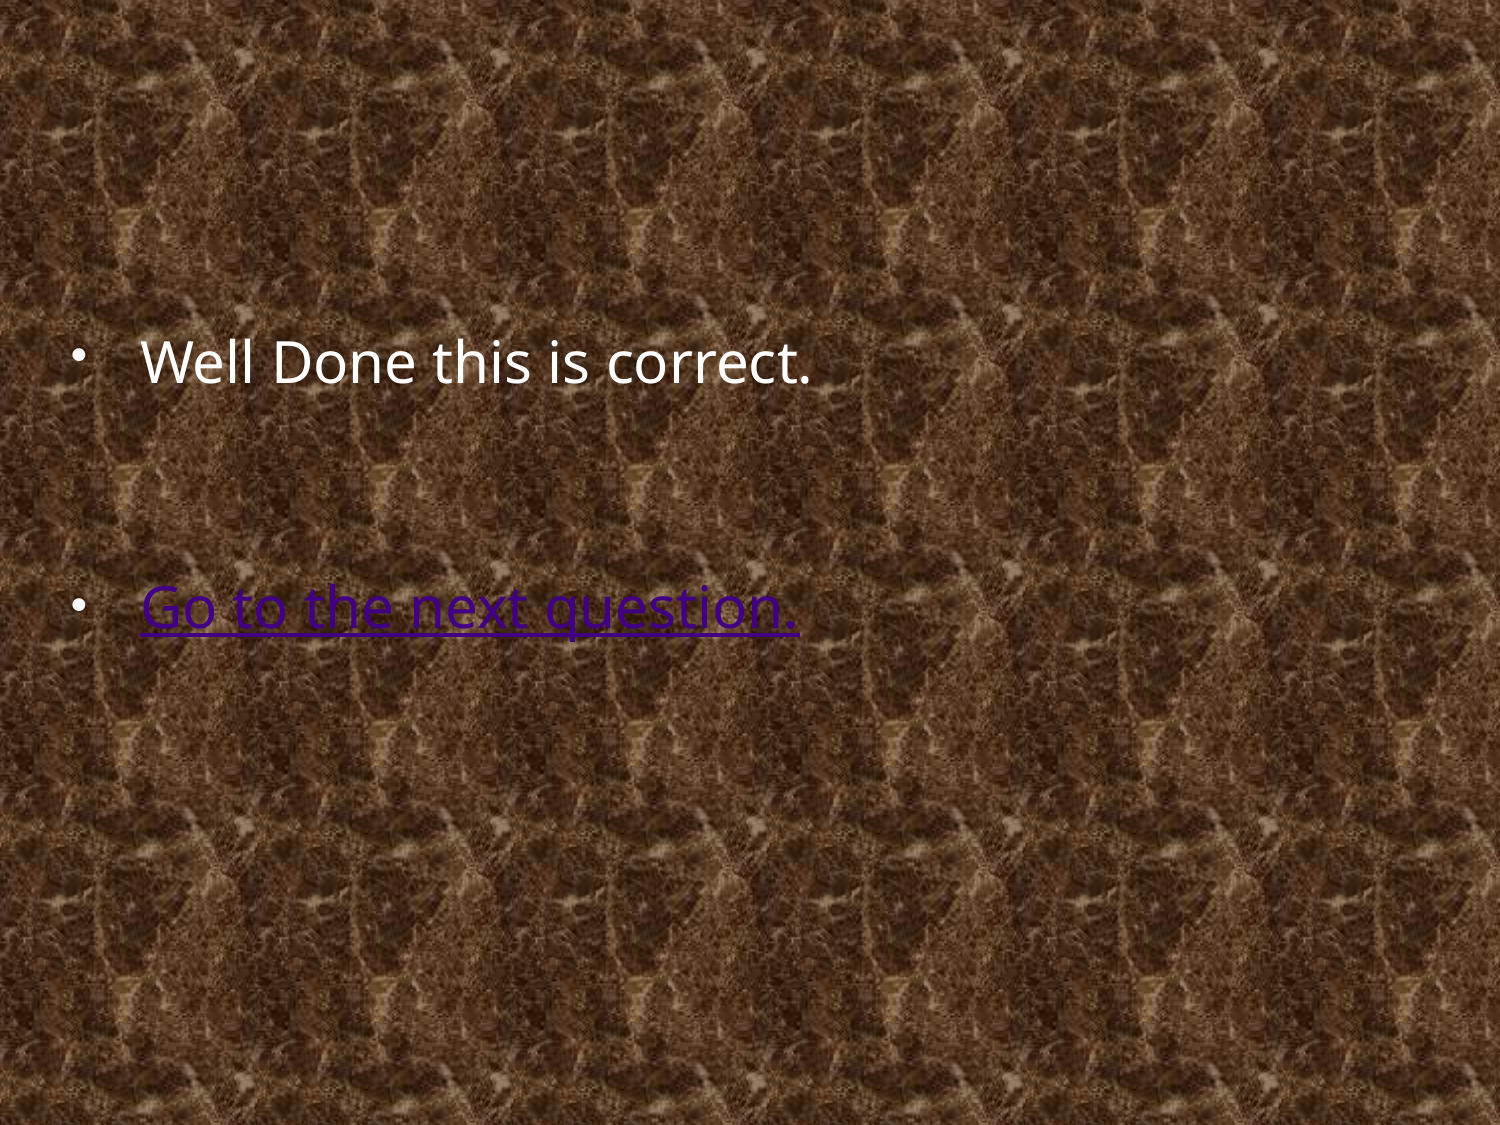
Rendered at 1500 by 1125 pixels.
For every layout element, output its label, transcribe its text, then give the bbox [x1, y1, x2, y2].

list Well Done this is correct. Go to the next question. [35, 317, 1465, 1090]
picture [0, 0, 1500, 1125]
